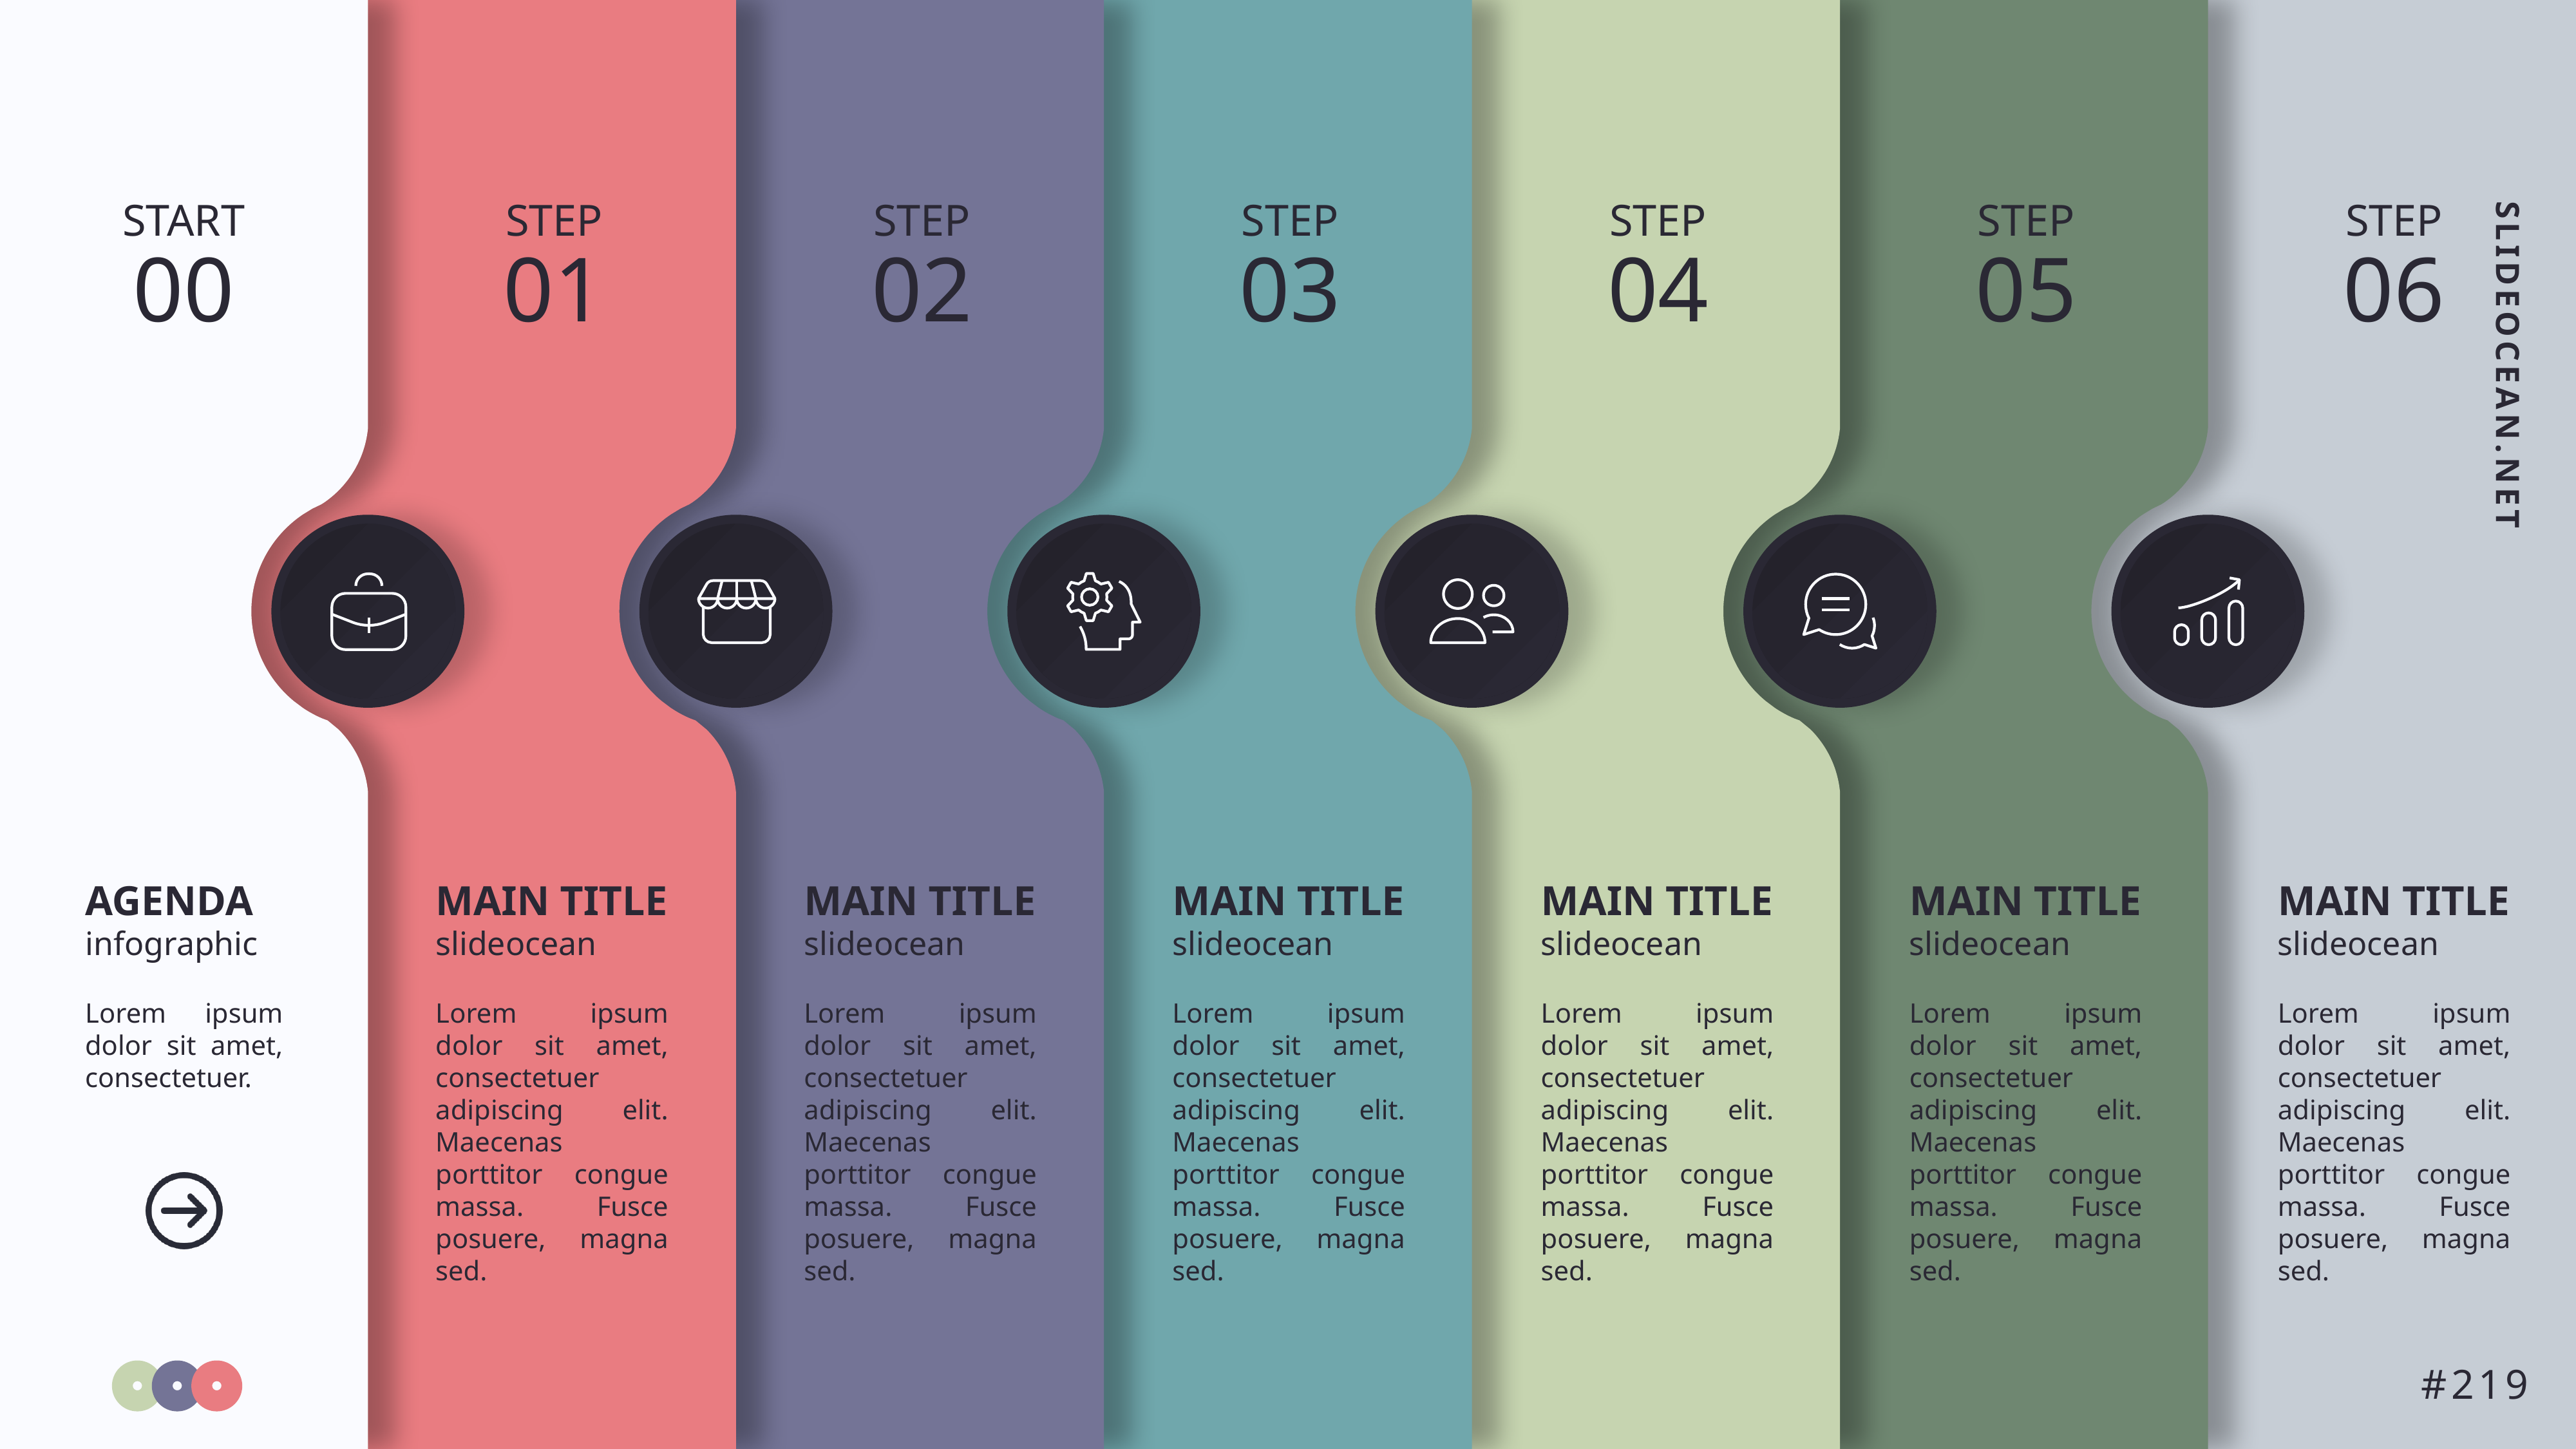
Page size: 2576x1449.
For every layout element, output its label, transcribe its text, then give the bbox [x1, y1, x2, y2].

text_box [1204, 187, 1376, 345]
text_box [1573, 187, 1744, 345]
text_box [1531, 869, 1784, 1262]
text_box [1857, 0, 2210, 1449]
picture [135, 1162, 233, 1260]
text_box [1899, 869, 2152, 1262]
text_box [1007, 514, 1201, 708]
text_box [2111, 514, 2305, 708]
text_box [1162, 869, 1416, 1262]
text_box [75, 869, 293, 1099]
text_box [111, 1359, 243, 1412]
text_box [270, 514, 465, 708]
text_box [386, 0, 737, 1449]
text_box [2225, 0, 2576, 1449]
text_box [1123, 0, 1473, 1449]
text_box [639, 514, 833, 708]
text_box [837, 187, 1008, 345]
text_box #219 [2385, 1359, 2529, 1408]
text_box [1375, 514, 1569, 708]
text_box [426, 869, 679, 1262]
text_box [1489, 0, 1841, 1449]
text_box [753, 0, 1105, 1449]
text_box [39, 187, 329, 345]
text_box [1743, 514, 1937, 708]
text_box SLIDEOCEAN.NET [2489, 201, 2528, 529]
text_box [1940, 187, 2112, 345]
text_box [2268, 869, 2521, 1262]
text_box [2308, 187, 2480, 345]
text_box [0, 0, 369, 1449]
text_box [794, 869, 1047, 1262]
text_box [468, 187, 640, 345]
